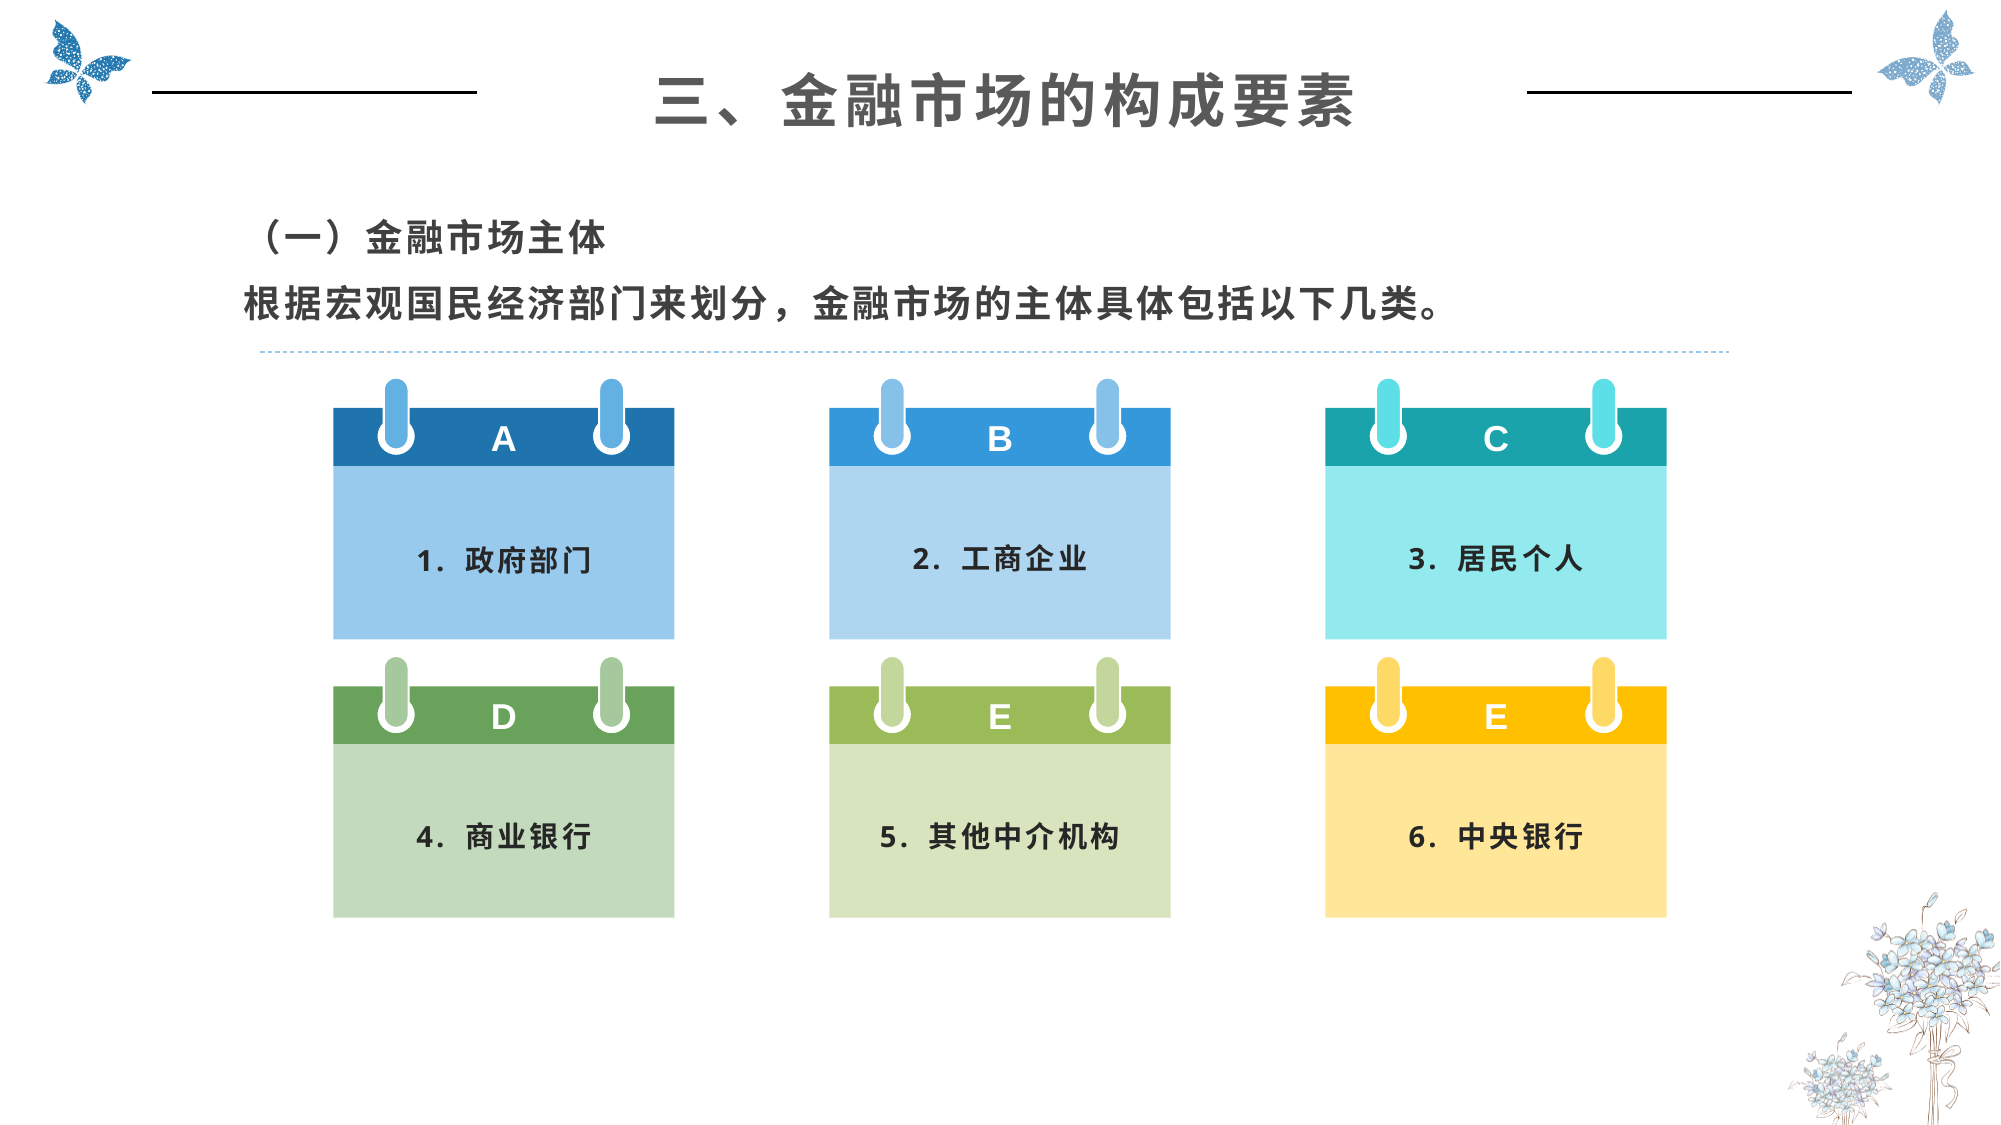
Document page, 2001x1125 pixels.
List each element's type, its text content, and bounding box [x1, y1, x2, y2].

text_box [1325, 655, 1667, 918]
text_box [333, 377, 675, 640]
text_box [151, 55, 1852, 142]
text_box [1325, 377, 1667, 640]
text_box （一）金融市场主体 根据宏观国民经济部门来划分，金融市场的主体具体包括以下几类。 [232, 208, 1911, 331]
picture [1788, 892, 2000, 1125]
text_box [333, 655, 675, 918]
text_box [829, 655, 1171, 918]
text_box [829, 377, 1171, 640]
